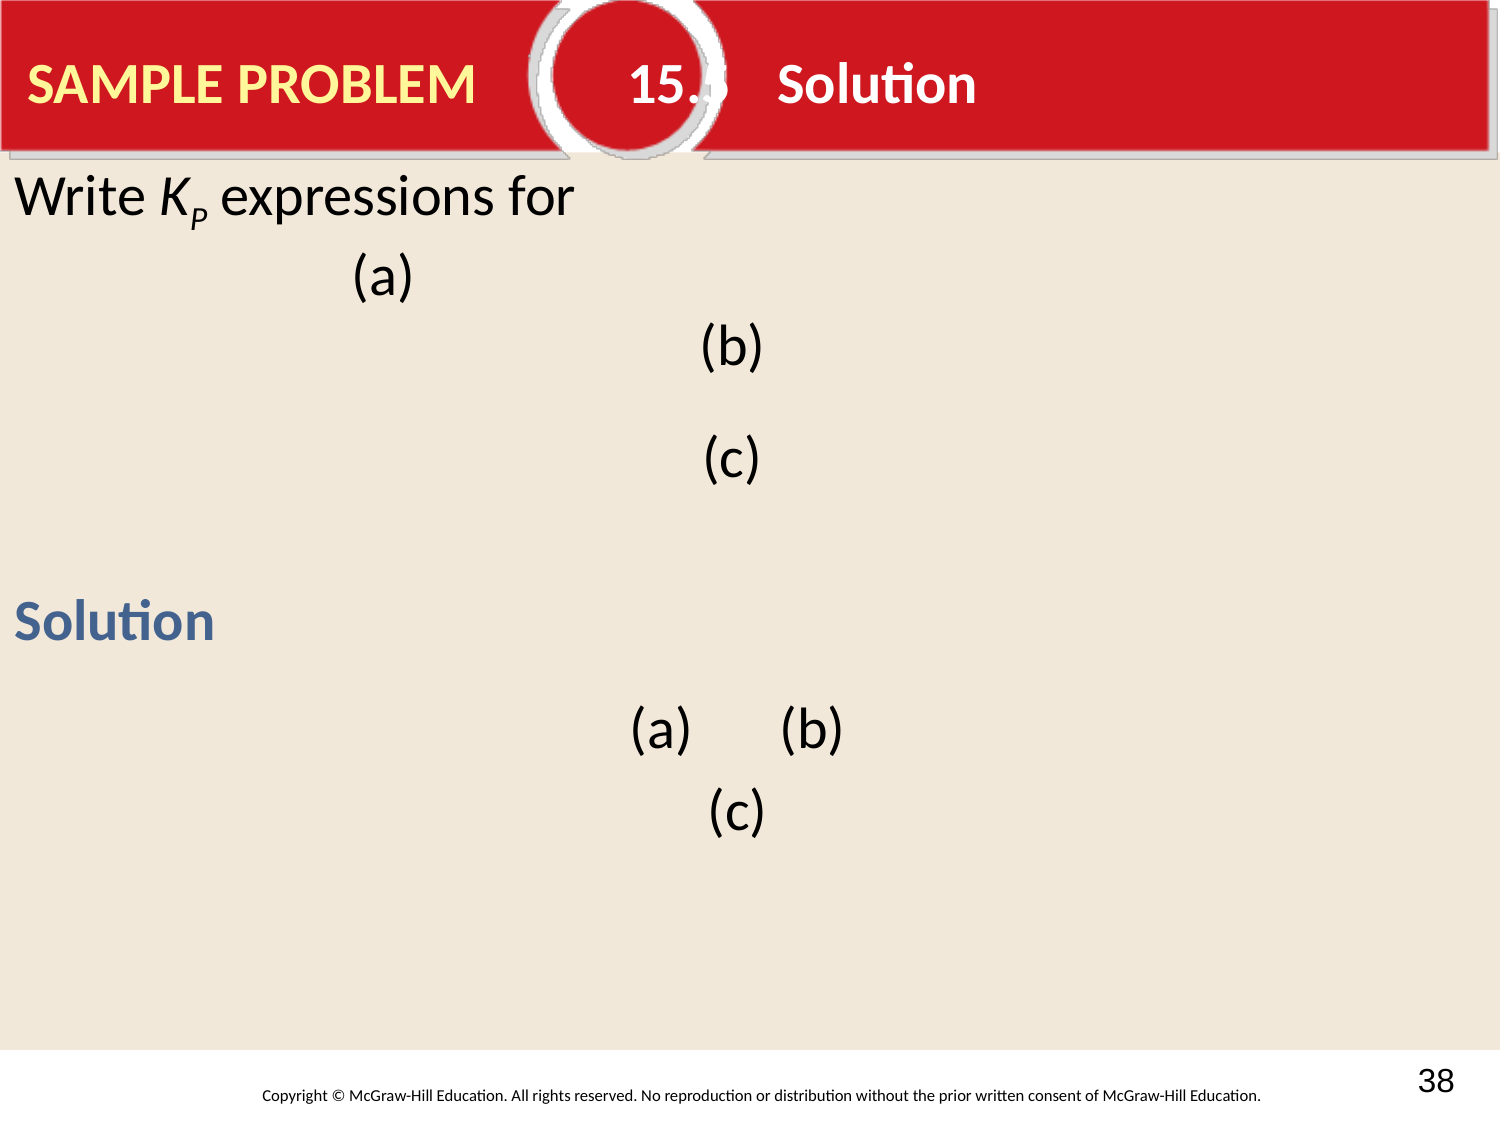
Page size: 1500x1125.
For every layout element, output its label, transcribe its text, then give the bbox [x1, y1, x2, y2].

picture [0, 0, 1500, 162]
title SAMPLE PROBLEM 15.5 Solution [12, 37, 1475, 125]
